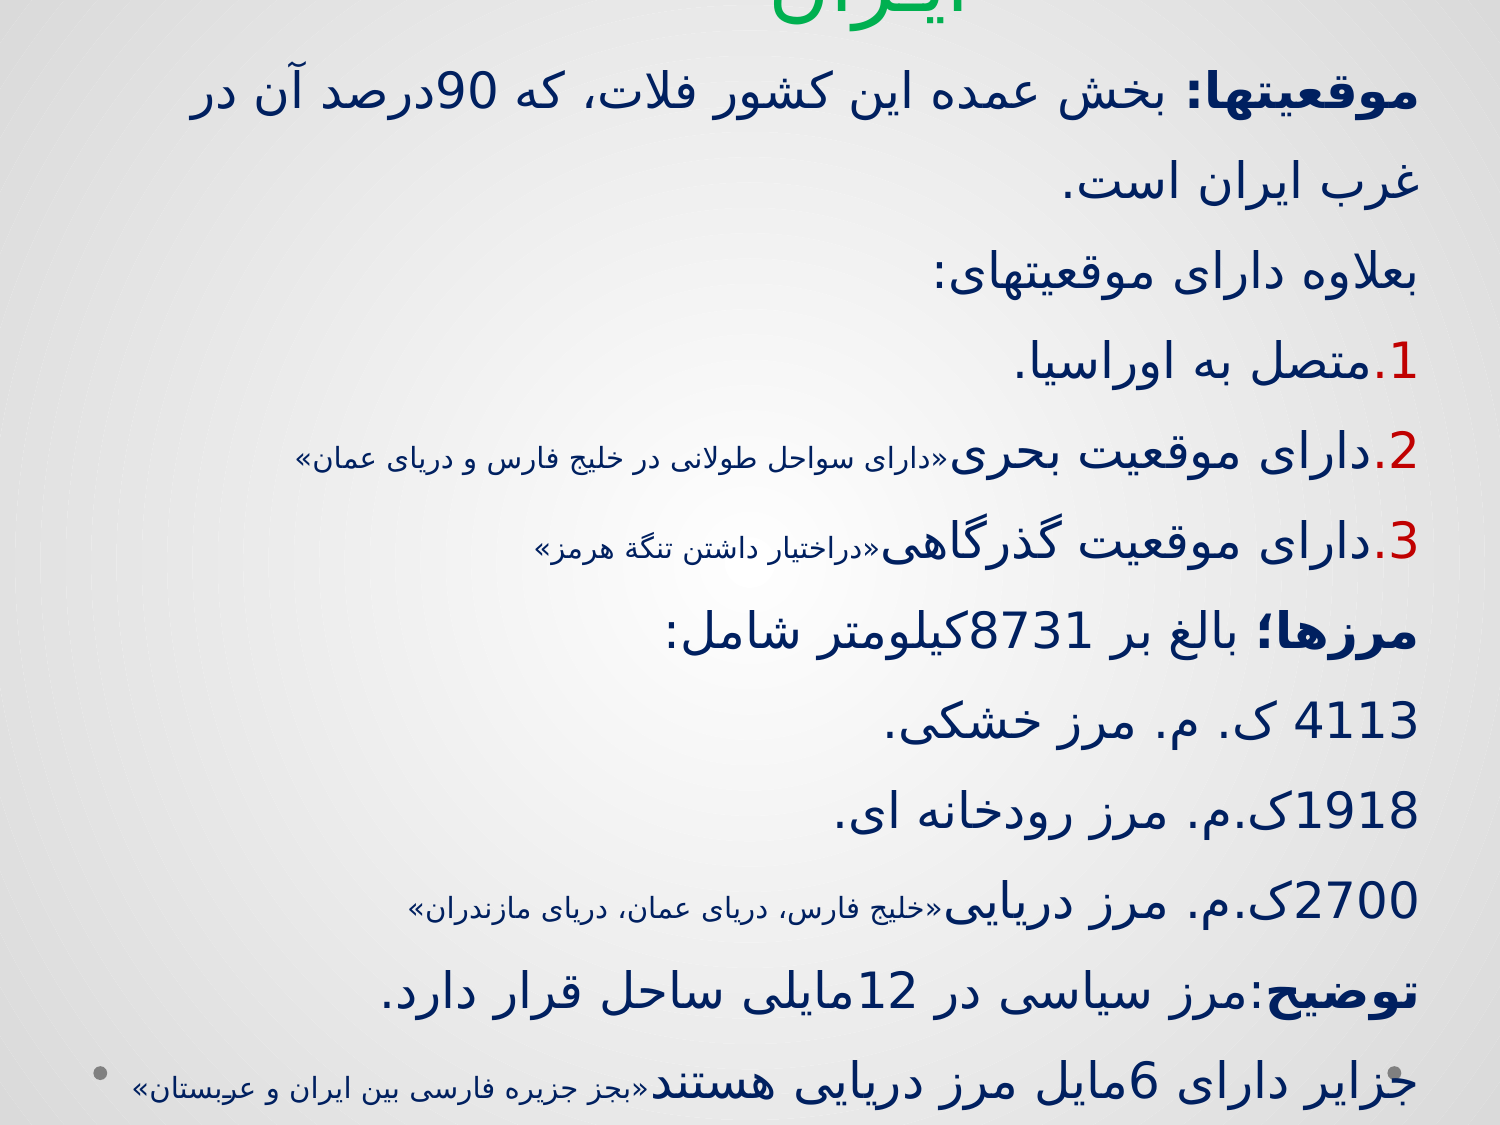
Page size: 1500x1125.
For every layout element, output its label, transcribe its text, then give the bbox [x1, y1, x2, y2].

title ایـران موقعیتها: بخش عمده این کشور فلات، که 90درصد آن در غرب ایران است. بعلاوه دارای موقعیتهای: 1.متصل به اوراسیا. 2.دارای موقعیت بحری«دارای سواحل طولانی در خلیج فارس و دریای عمان» 3.دارای موقعیت گذرگاهی«دراختیار داشتن تنگة هرمز» مرزها؛ بالغ بر 8731کیلومتر شامل: 4113 ک. م. مرز خشکی. 1918ک.م. مرز رودخانه ای. 2700ک.م. مرز دریایی«خلیج فارس، دریای عمان، دریای مازندران» توضیح:مرز سیاسی در 12مایلی ساحل قرار دارد. جزایر دارای 6مایل مرز دریایی هستند«بجز جزیره فارسی بین ایران و عربستان» [88, 149, 1436, 1116]
